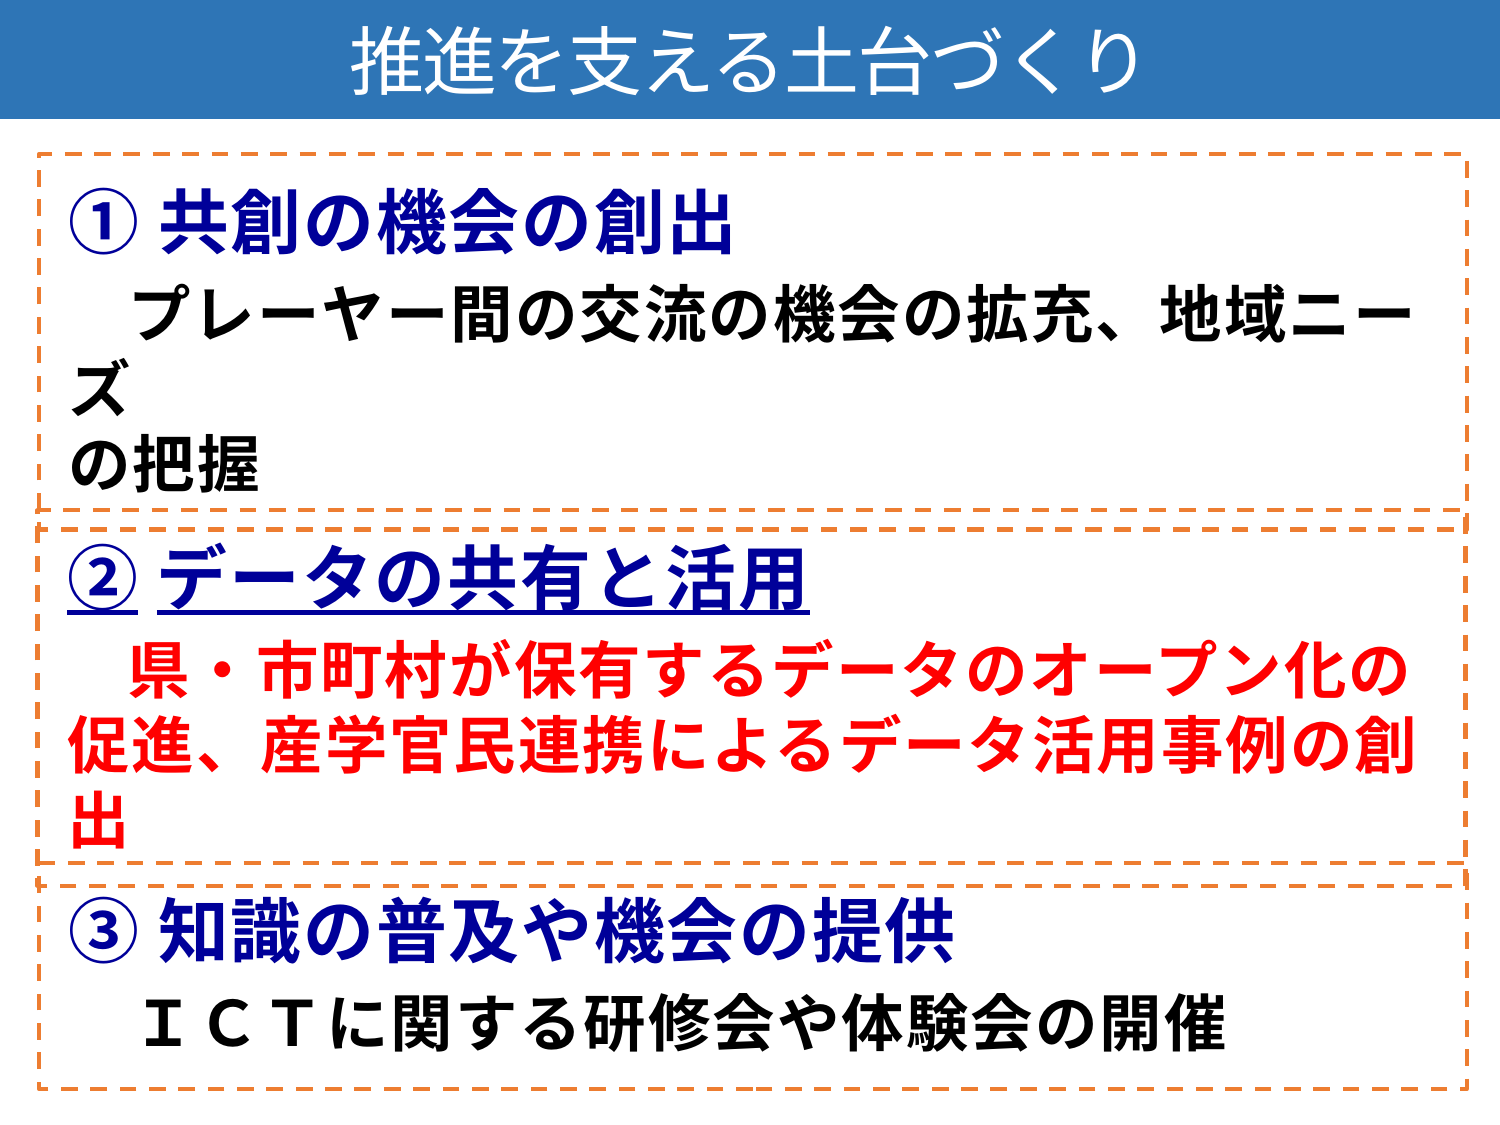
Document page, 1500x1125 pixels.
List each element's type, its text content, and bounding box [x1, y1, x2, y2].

text_box ③知識の普及や機会の提供 ＩＣＴに関する研修会や体験会の開催 [38, 863, 1467, 1089]
text_box ①共創の機会の創出 プレーヤー間の交流の機会の拡充、地域ニーズ の把握 [38, 154, 1467, 530]
text_box 推進を支える土台づくり [0, 0, 1500, 119]
text_box ②データの共有と活用 県・市町村が保有するデータのオープン化の促進、産学官民連携によるデータ活用事例の創出 [37, 510, 1466, 886]
